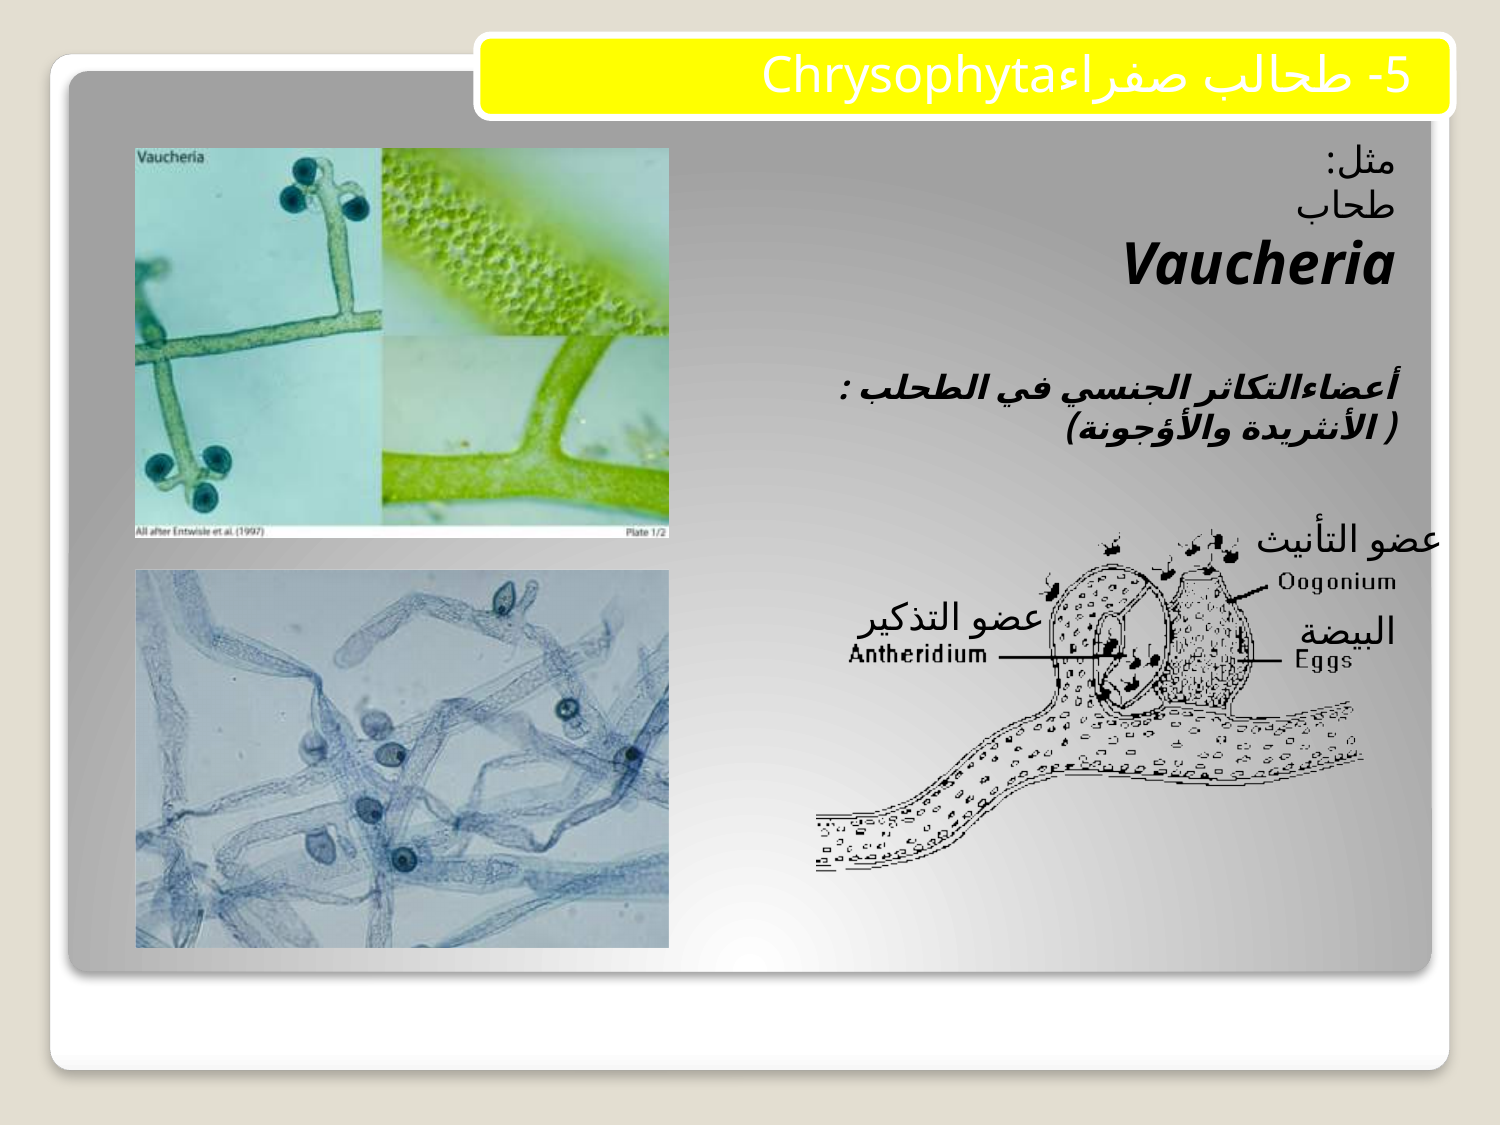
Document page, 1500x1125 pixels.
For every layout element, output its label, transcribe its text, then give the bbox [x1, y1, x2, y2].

text_box البيضة [1406, 599, 1412, 660]
picture [816, 515, 1401, 879]
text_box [476, 34, 1454, 118]
text_box عضو التأنيث [1235, 507, 1458, 568]
text_box مثل: طحاب Vaucheria أعضاءالتكاثر الجنسي في الطحلب : ( الأنثريدة والأؤجونة) [801, 132, 1412, 454]
picture [135, 148, 669, 1026]
